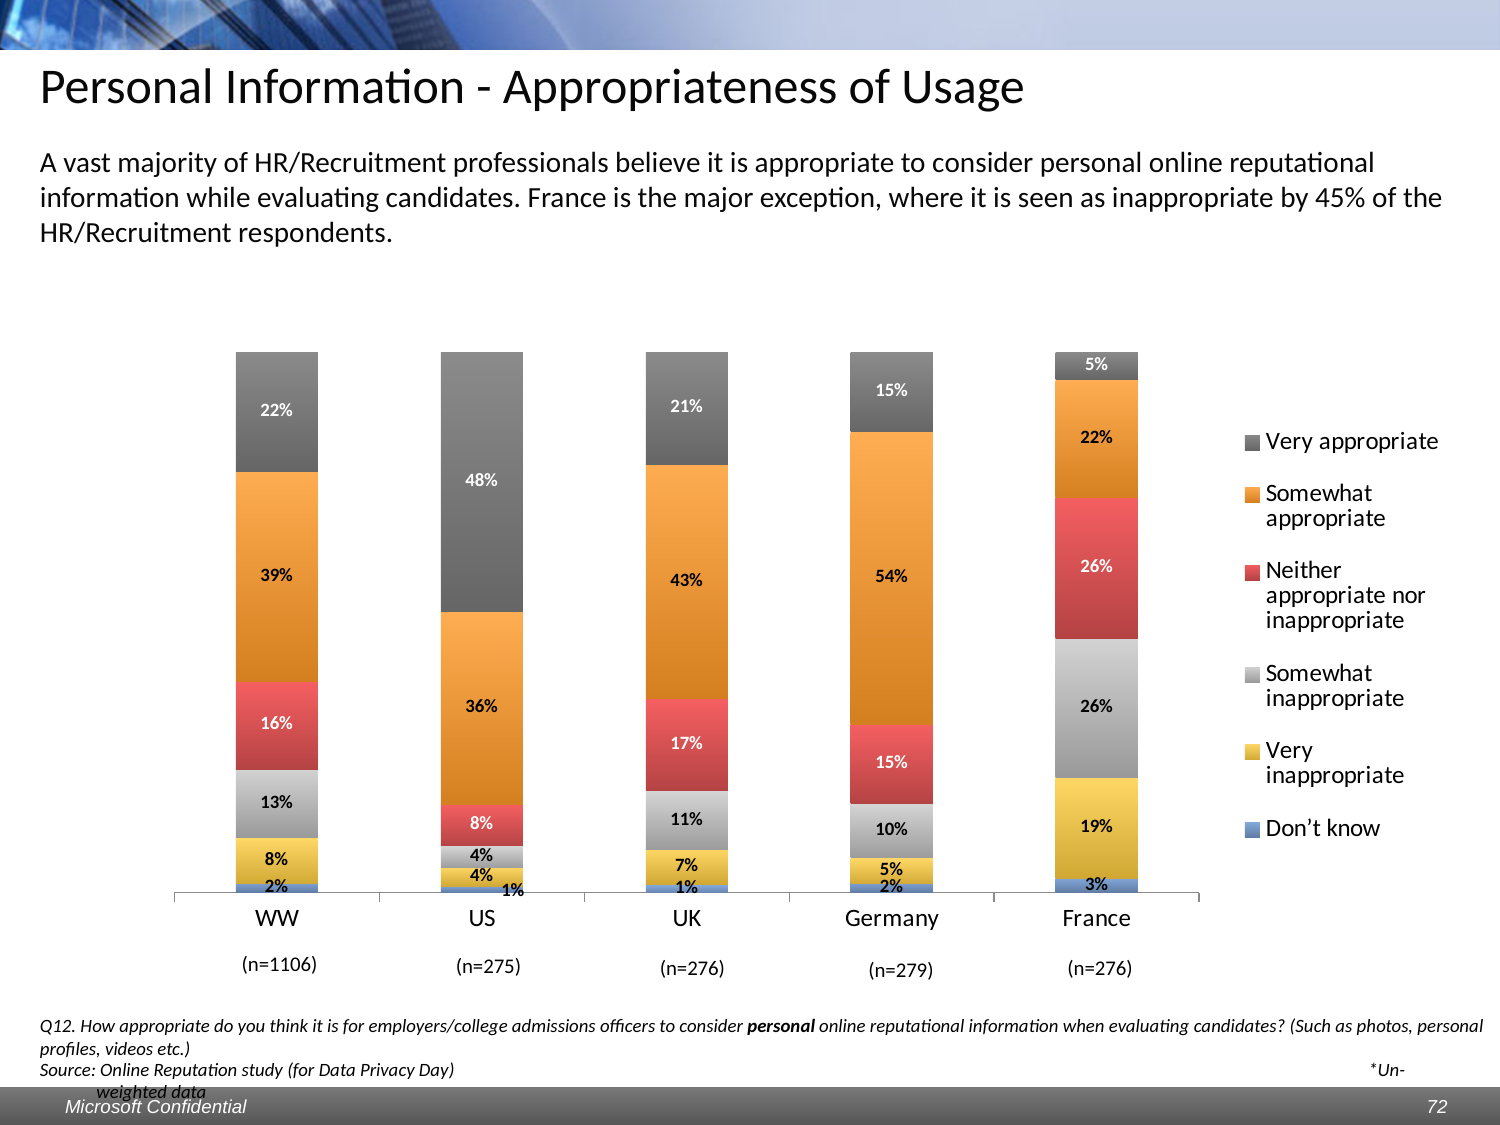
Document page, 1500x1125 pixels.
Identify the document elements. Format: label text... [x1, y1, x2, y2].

title Personal Information - Appropriateness of Usage [24, 52, 1475, 115]
chart [160, 324, 1459, 978]
picture [0, 0, 1500, 51]
list Source: Online Reputation study (for Data Privacy Day) *Un-weighted data [24, 1080, 1475, 1088]
list A vast majority of HR/Recruitment professionals believe it is appropriate to consider personal online reputational information while evaluating candidates. France is the major exception, where it is seen as inappropriate by 45% of the HR/Recruitment respondents. [24, 135, 1475, 330]
list Q12. How appropriate do you think it is for employers/college admissions officers to consider personal online reputational information when evaluating candidates? (Such as photos, personal profiles, videos etc.) [24, 1006, 1500, 1080]
